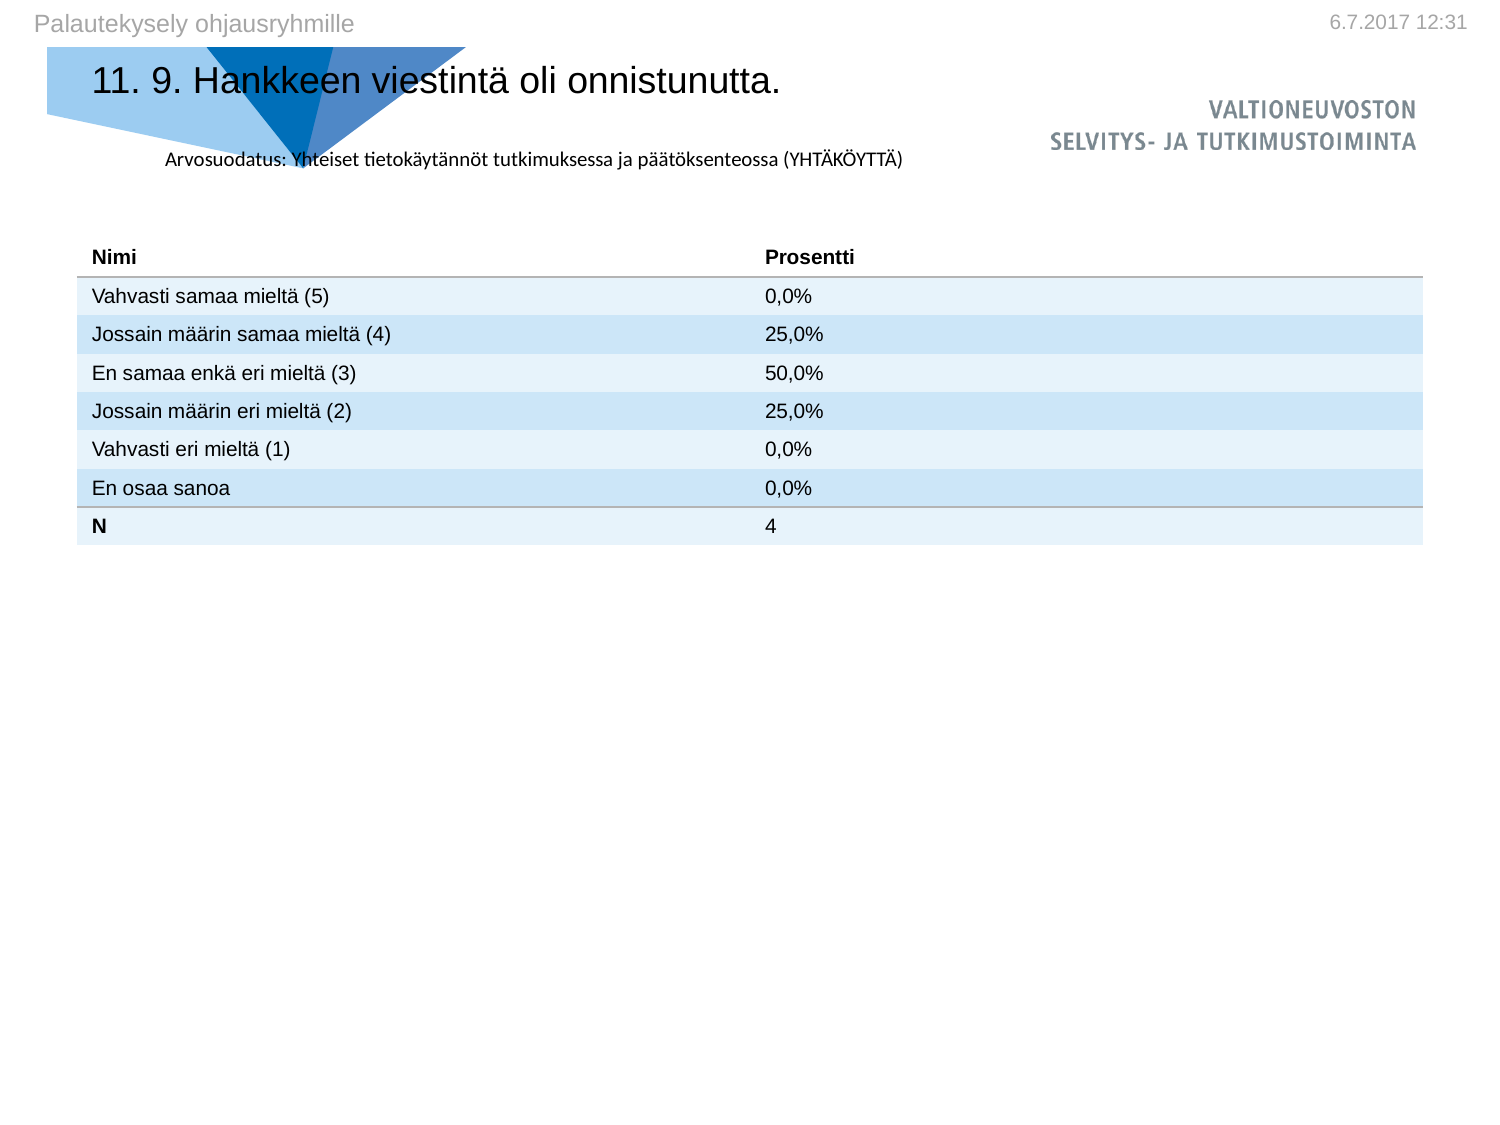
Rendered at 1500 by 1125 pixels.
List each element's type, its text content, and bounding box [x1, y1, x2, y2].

table_cell En osaa sanoa [77, 469, 750, 506]
table_cell 0,0% [750, 430, 1423, 469]
table_cell Vahvasti samaa mieltä (5) [77, 278, 750, 315]
table_cell 50,0% [750, 354, 1423, 392]
table_cell 25,0% [750, 392, 1423, 430]
table_cell En samaa enkä eri mieltä (3) [77, 354, 750, 392]
table_cell N [77, 508, 750, 545]
table_cell Vahvasti eri mieltä (1) [77, 430, 750, 469]
table_cell 0,0% [750, 469, 1423, 506]
table_cell Jossain määrin samaa mieltä (4) [77, 315, 750, 354]
list Palautekysely ohjausryhmille [0, 0, 1500, 38]
table_cell Jossain määrin eri mieltä (2) [77, 392, 750, 430]
table_cell 0,0% [750, 278, 1423, 315]
title 11. 9. Hankkeen viestintä oli onnistunutta. [76, 38, 1427, 126]
table_cell 4 [750, 508, 1423, 545]
title Arvosuodatus: Yhteiset tietokäytännöt tutkimuksessa ja päätöksenteossa (YHTÄKÖYTTÄ) [148, 123, 1500, 217]
table_header Prosentti [750, 239, 1423, 276]
table_cell 25,0% [750, 315, 1423, 354]
table_header Nimi [77, 239, 750, 276]
